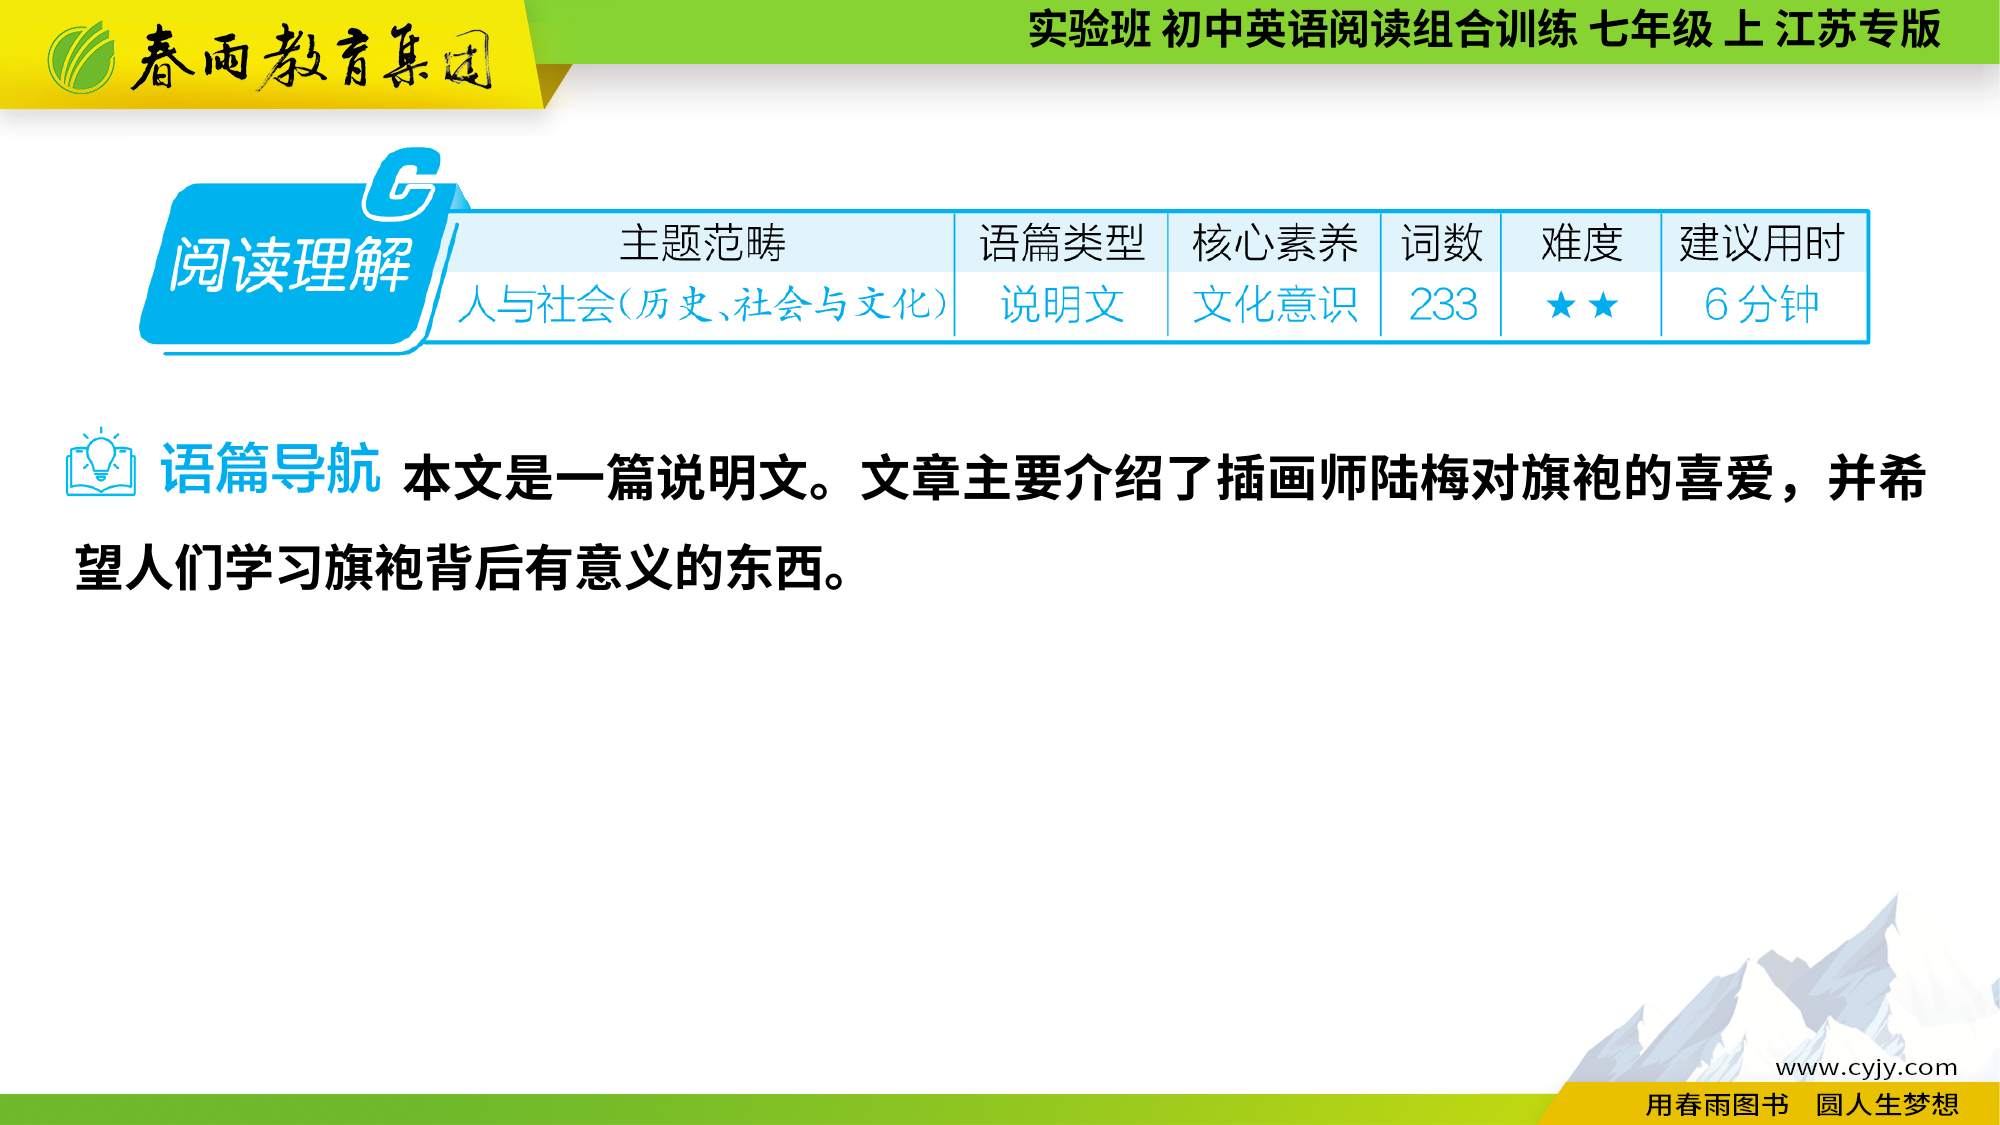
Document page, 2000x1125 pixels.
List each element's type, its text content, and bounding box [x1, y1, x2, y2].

picture [0, 0, 2000, 1125]
list 本文是一篇说明文。文章主要介绍了插画师陆梅对旗袍的喜爱，并希望人们学习旗袍背后有意义的东西。 [59, 408, 1944, 595]
